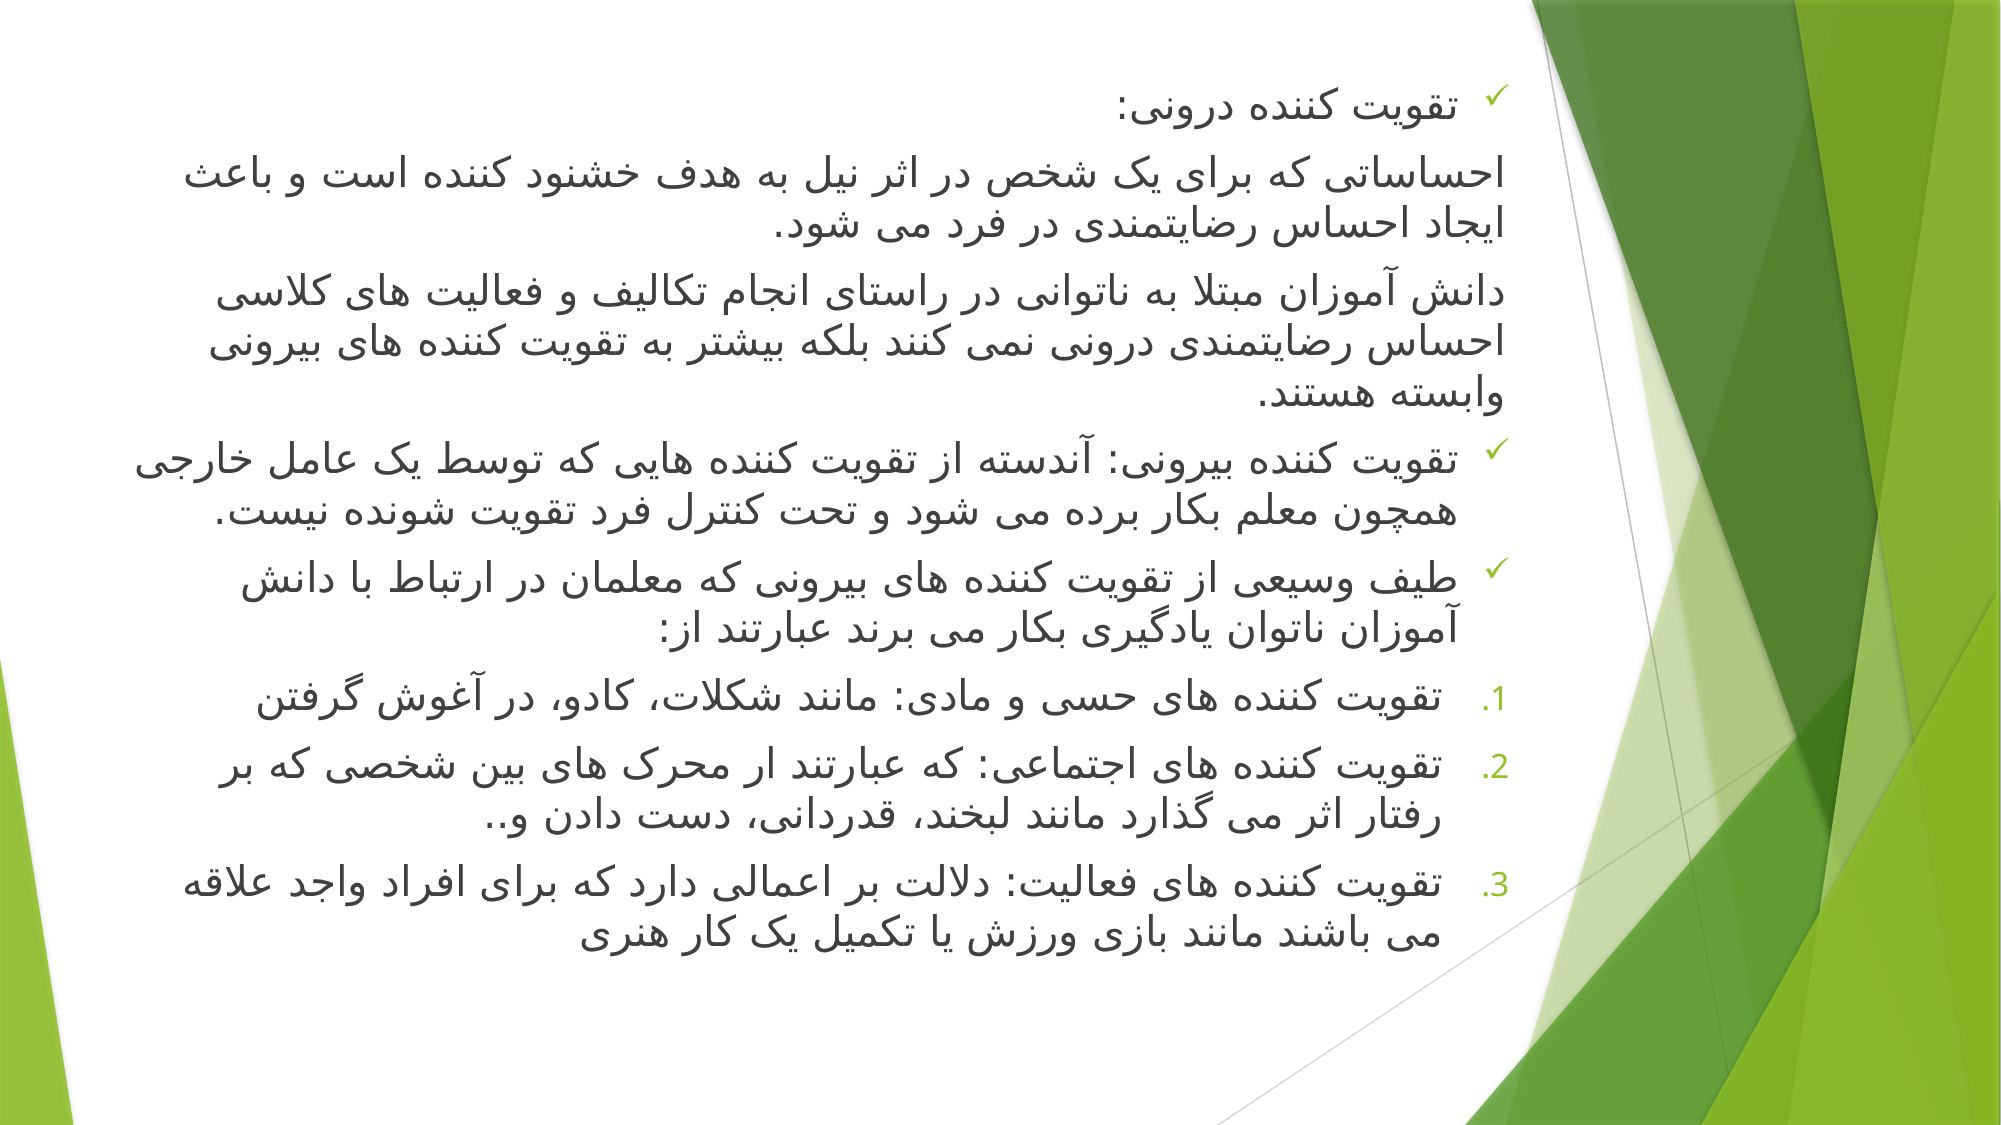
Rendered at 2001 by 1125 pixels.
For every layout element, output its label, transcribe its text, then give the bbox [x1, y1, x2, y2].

list تقویت کننده درونی: احساساتی که برای یک شخص در اثر نیل به هدف خشنود کننده است و باعث ایجاد احساس رضایتمندی در فرد می شود. دانش آموزان مبتلا به ناتوانی در راستای انجام تکالیف و فعالیت های کلاسی احساس رضایتمندی درونی نمی کنند بلکه بیشتر به تقویت کننده های بیرونی وابسته هستند. تقویت کننده بیرونی: آندسته از تقویت کننده هایی که توسط یک عامل خارجی همچون معلم بکار برده می شود و تحت کنترل فرد تقویت شونده نیست. طیف وسیعی از تقویت کننده های بیرونی که معلمان در ارتباط با دانش آموزان ناتوان یادگیری بکار می برند عبارتند از: تقویت کننده های حسی و مادی: مانند شکلات، کادو، در آغوش گرفتن تقویت کننده های اجتماعی: که عبارتند ار محرک های بین شخصی که بر رفتار اثر می گذارد مانند لبخند، قدردانی، دست دادن و.. تقویت کننده های فعالیت: دلالت بر اعمالی دارد که برای افراد واجد علاقه می باشند مانند بازی ورزش یا تکمیل یک کار هنری [111, 69, 1522, 992]
